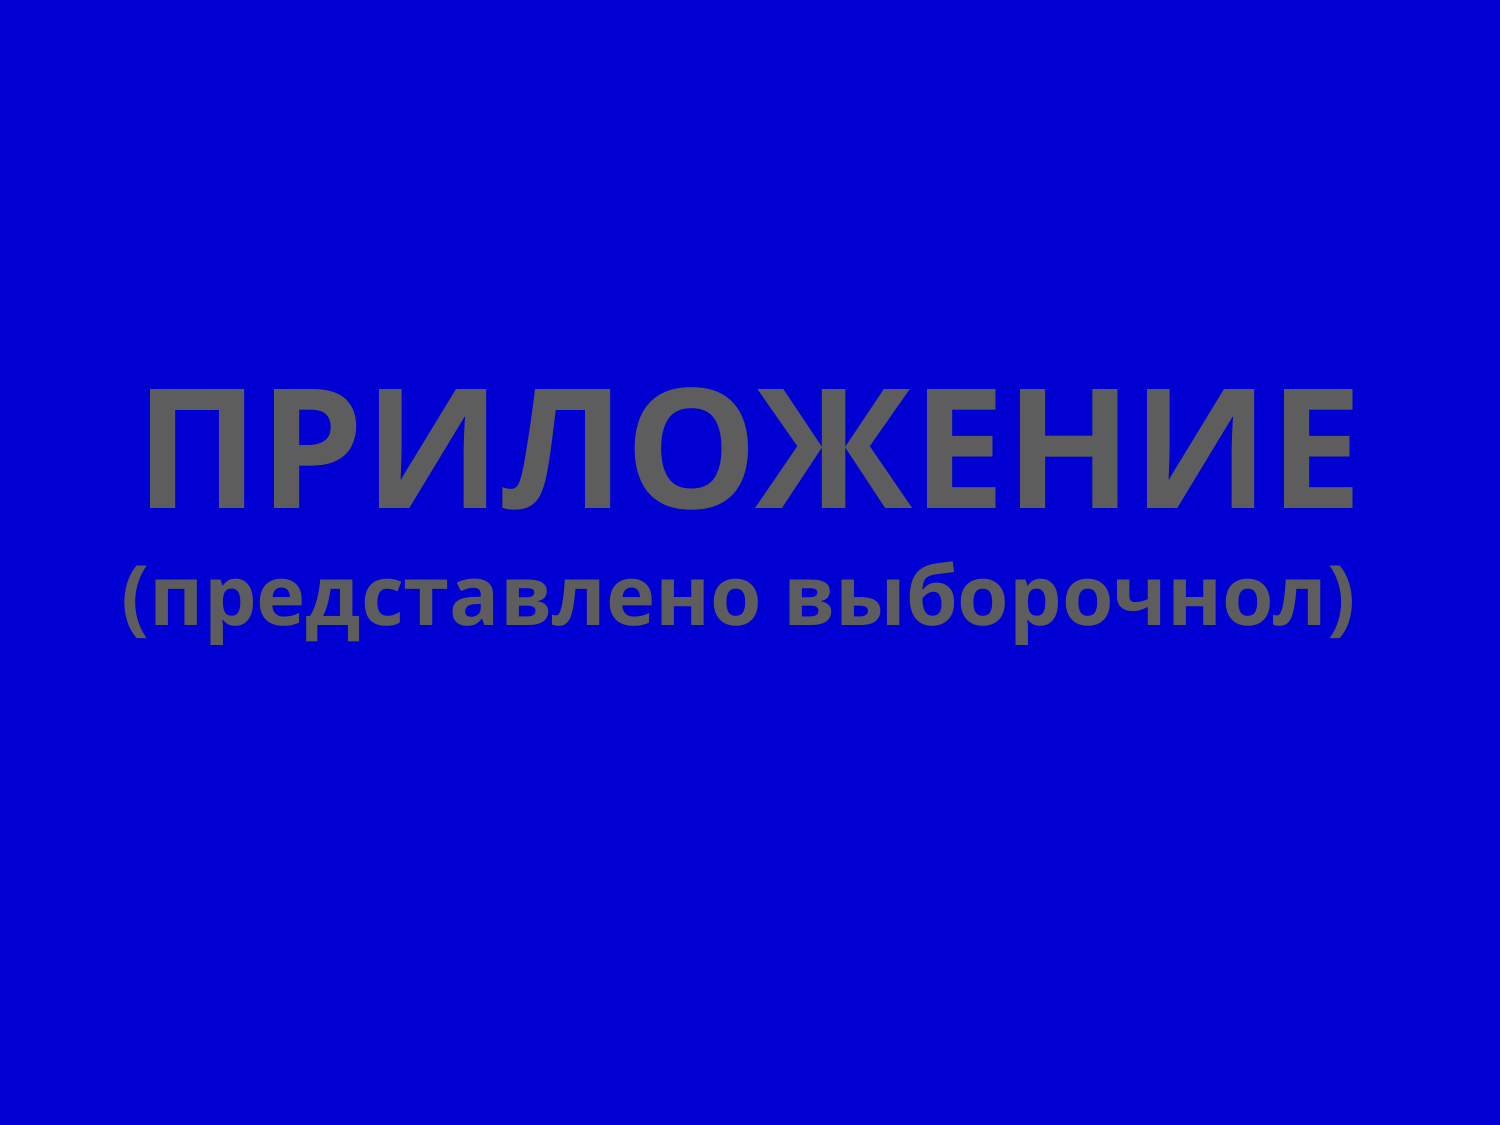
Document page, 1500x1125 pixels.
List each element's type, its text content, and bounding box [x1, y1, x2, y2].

title ПРИЛОЖЕНИЕ (представлено выборочнол) [74, 269, 1426, 716]
